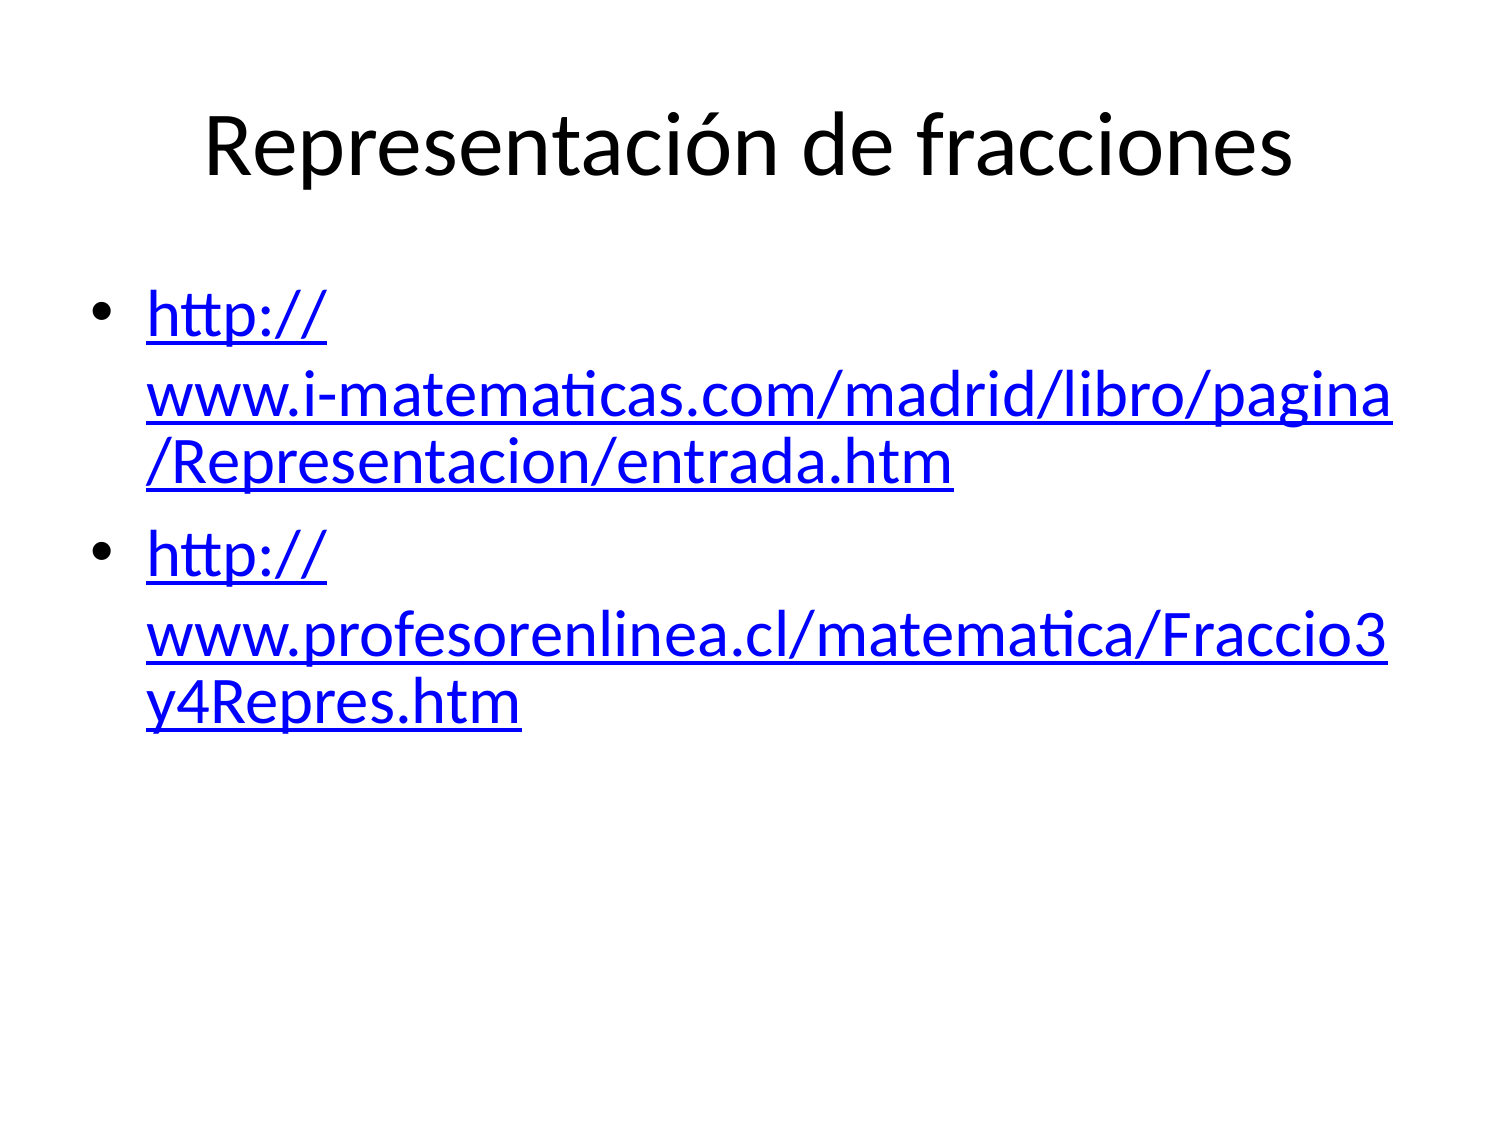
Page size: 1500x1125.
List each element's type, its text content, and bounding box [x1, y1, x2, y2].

title Representación de fracciones [75, 45, 1425, 233]
list http://www.i-matematicas.com/madrid/libro/pagina/Representacion/entrada.htm http://www.profesorenlinea.cl/matematica/Fraccio3y4Repres.htm [75, 262, 1425, 1005]
